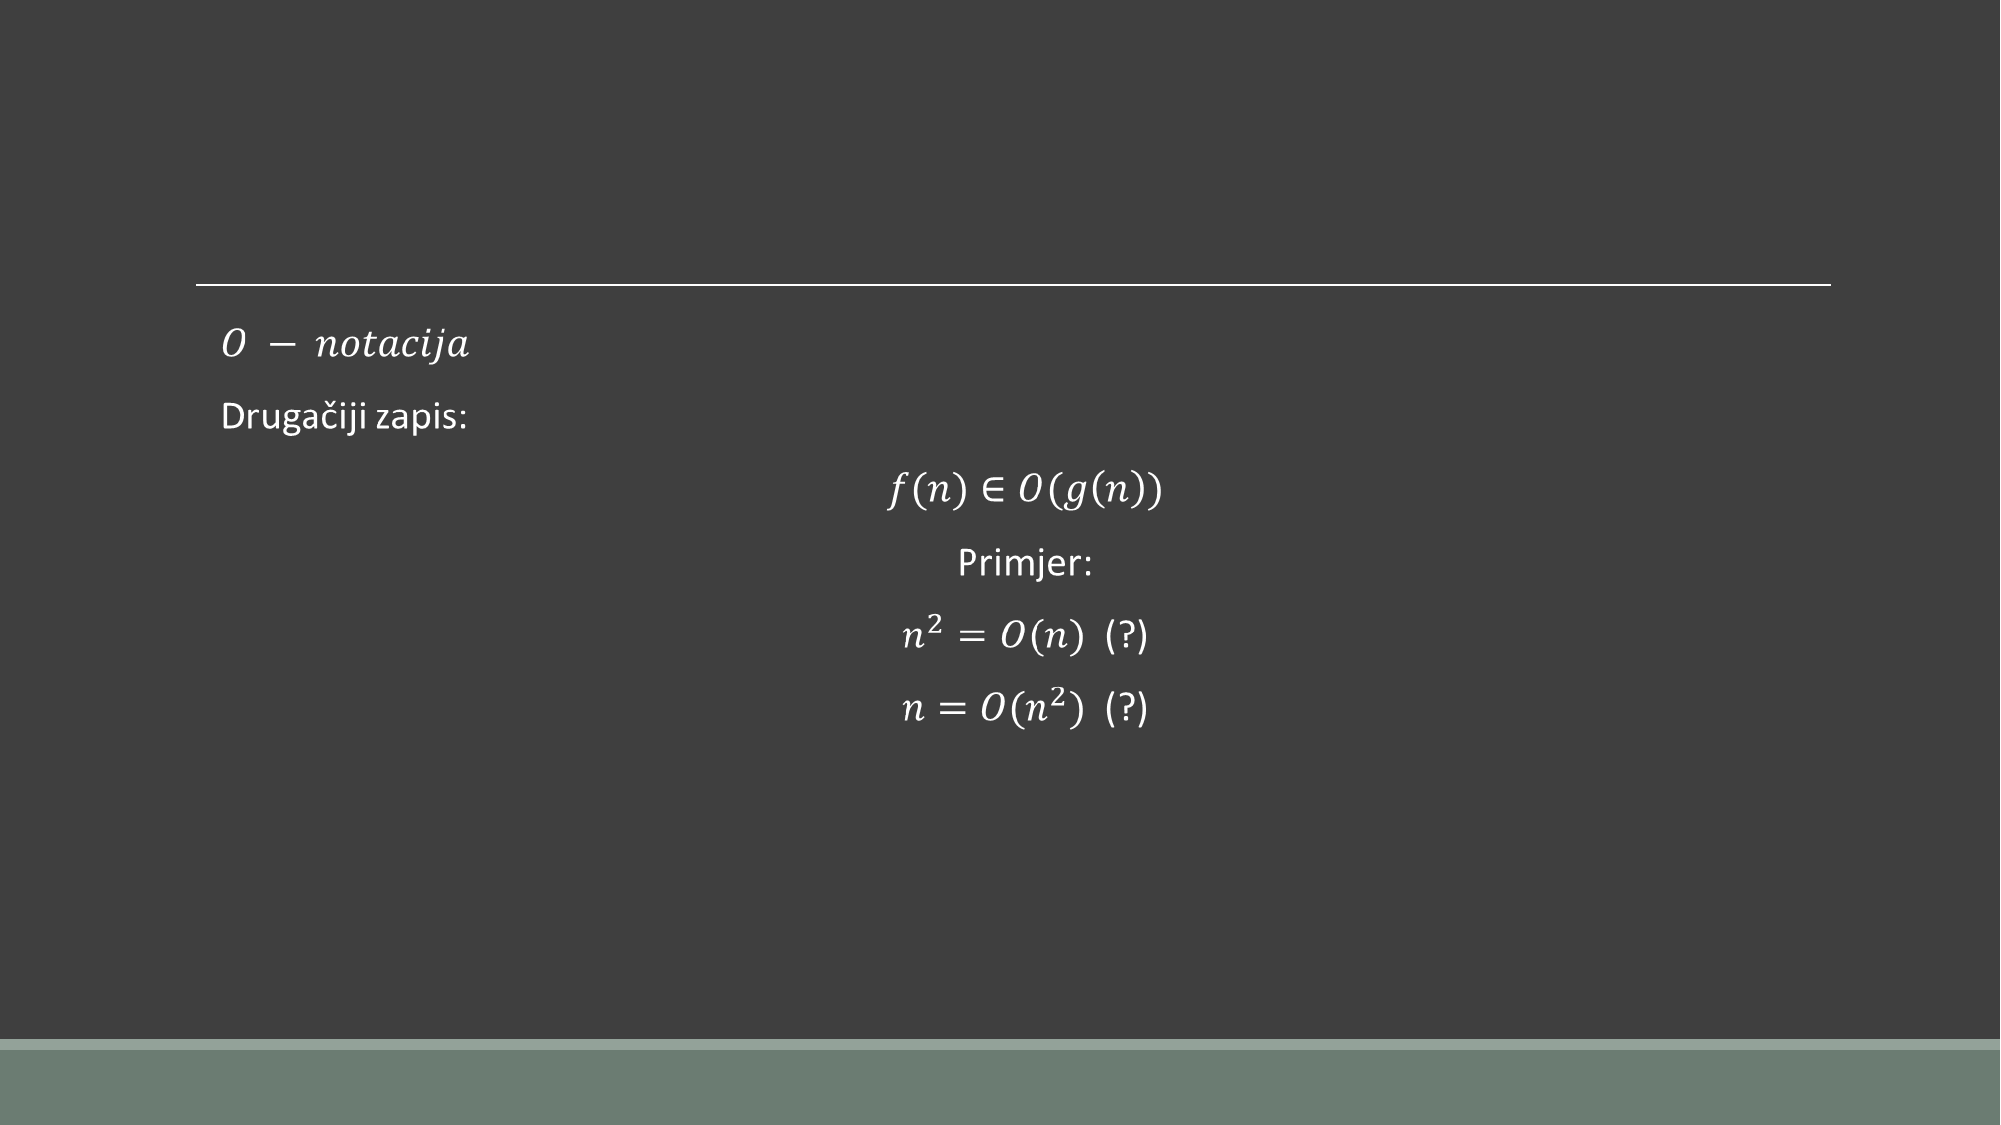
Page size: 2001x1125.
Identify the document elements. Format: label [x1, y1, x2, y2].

list [180, 302, 1830, 963]
